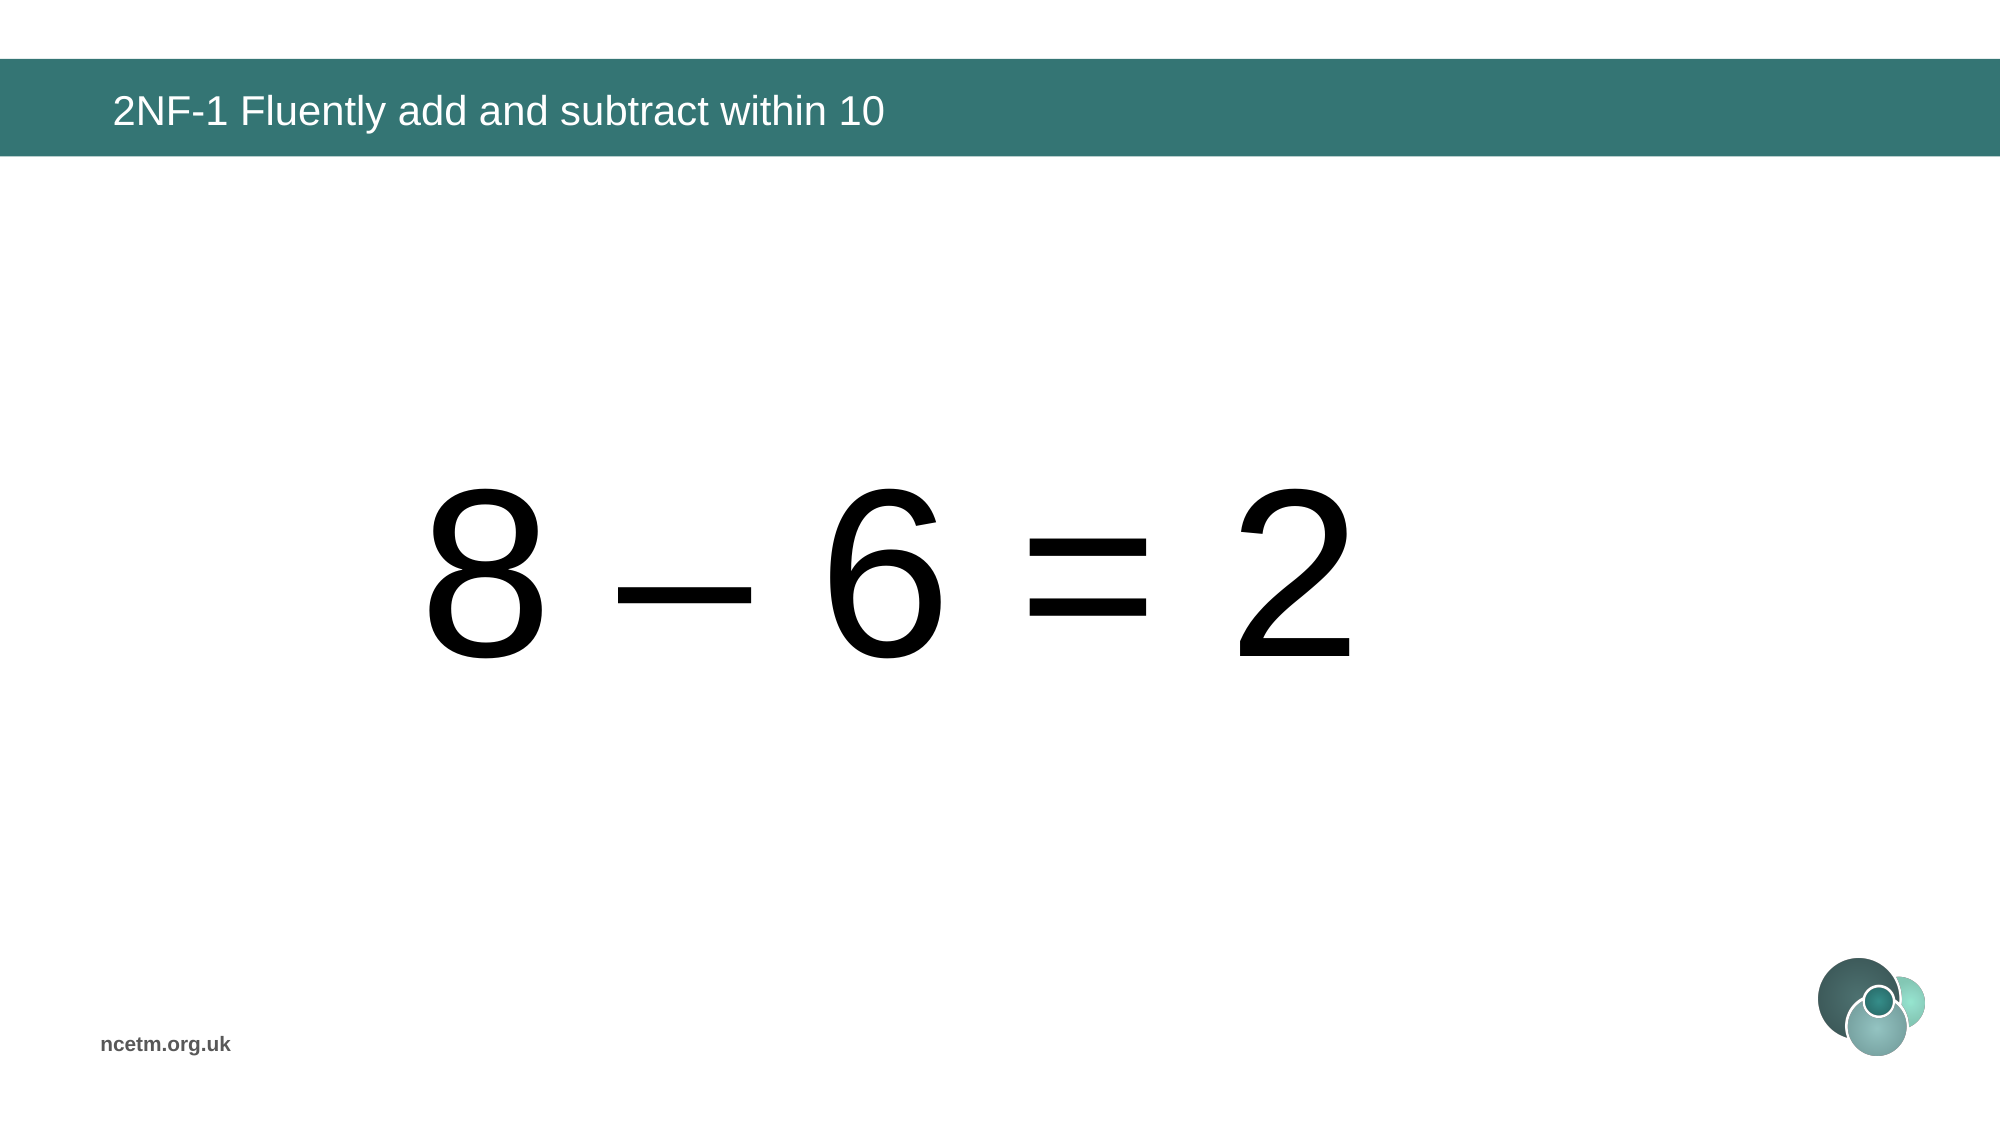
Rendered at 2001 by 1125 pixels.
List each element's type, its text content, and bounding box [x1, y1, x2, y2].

title 2NF-1 Fluently add and subtract within 10 [97, 76, 1945, 147]
text_box 8 – 6 = [404, 409, 1213, 712]
picture [1818, 958, 1925, 1056]
text_box 2 [1213, 409, 1377, 712]
